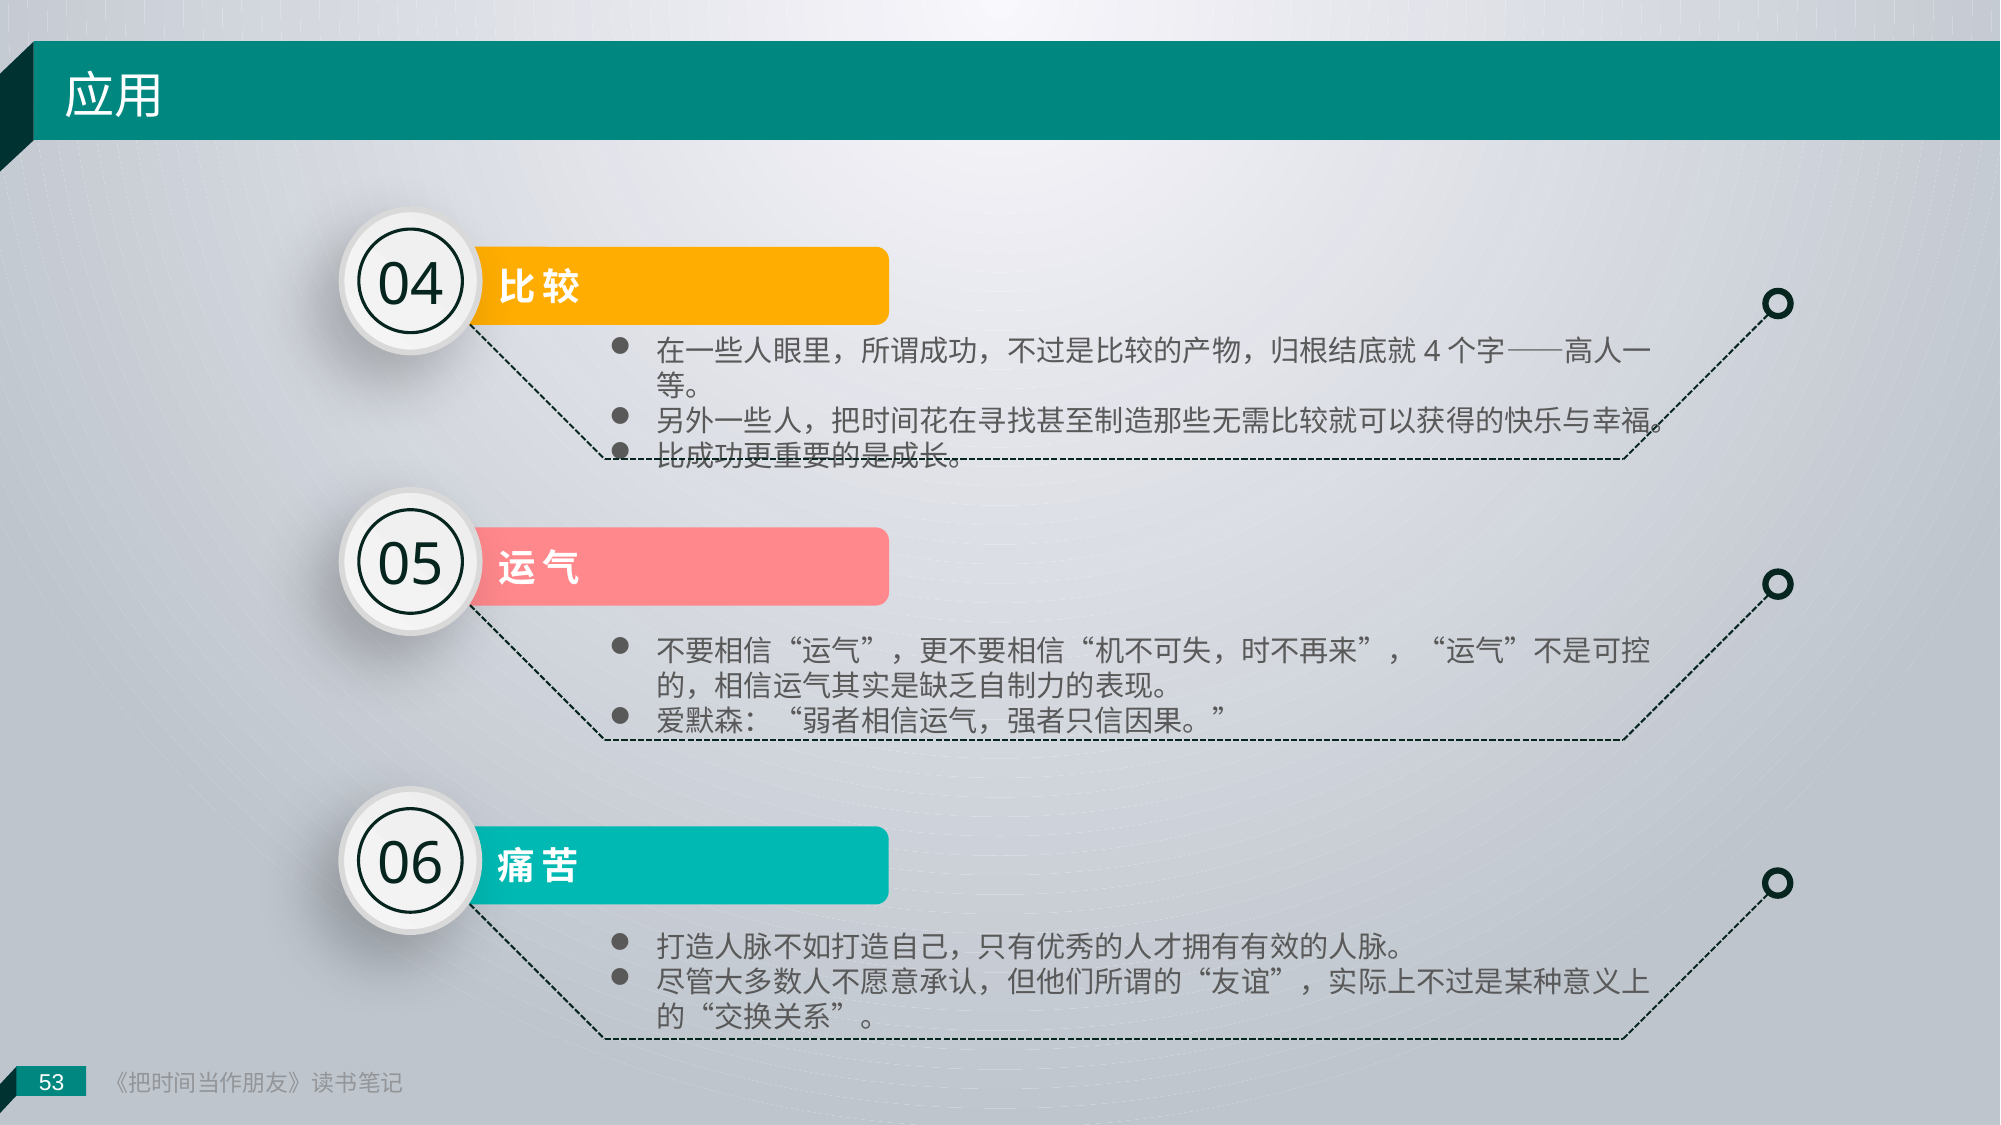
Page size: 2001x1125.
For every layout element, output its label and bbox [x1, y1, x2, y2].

text_box [0, 41, 2000, 1117]
